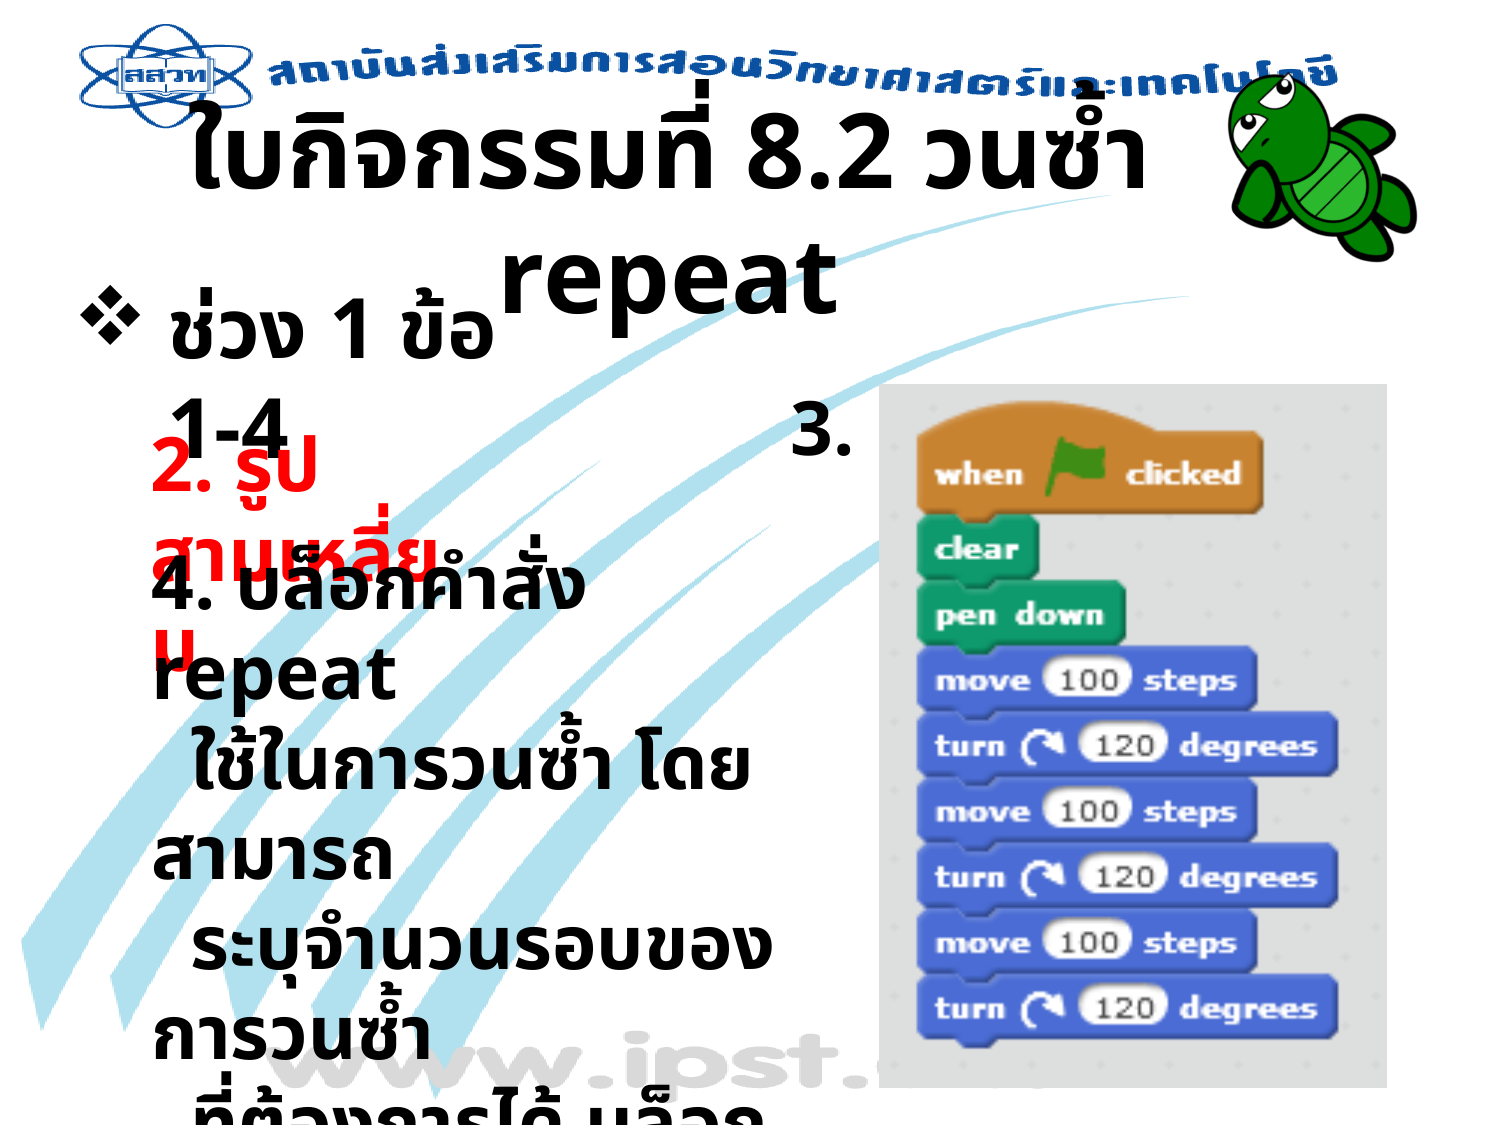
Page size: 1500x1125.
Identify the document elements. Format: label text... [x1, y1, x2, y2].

text_box ใบกิจกรรมที่ 8.2 วนซ้ำ repeat [145, 75, 1193, 343]
text_box 4. บล็อกคำสั่ง repeat ใช้ในการวนซ้ำ โดยสามารถ ระบุจำนวนรอบของการวนซ้ำ ที่ต้องการได้ บล็อกคำสั่ง forever ใช้ในการกรณี ที่ต้องการวนซ้ำแบบไม่รู้จบ [136, 527, 833, 1125]
text_box 2. รูปสามเหลี่ยม [135, 409, 502, 694]
text_box 3. [776, 372, 871, 478]
picture [0, 0, 1500, 1125]
text_box ช่วง 1 ข้อ 1-4 [58, 267, 573, 483]
